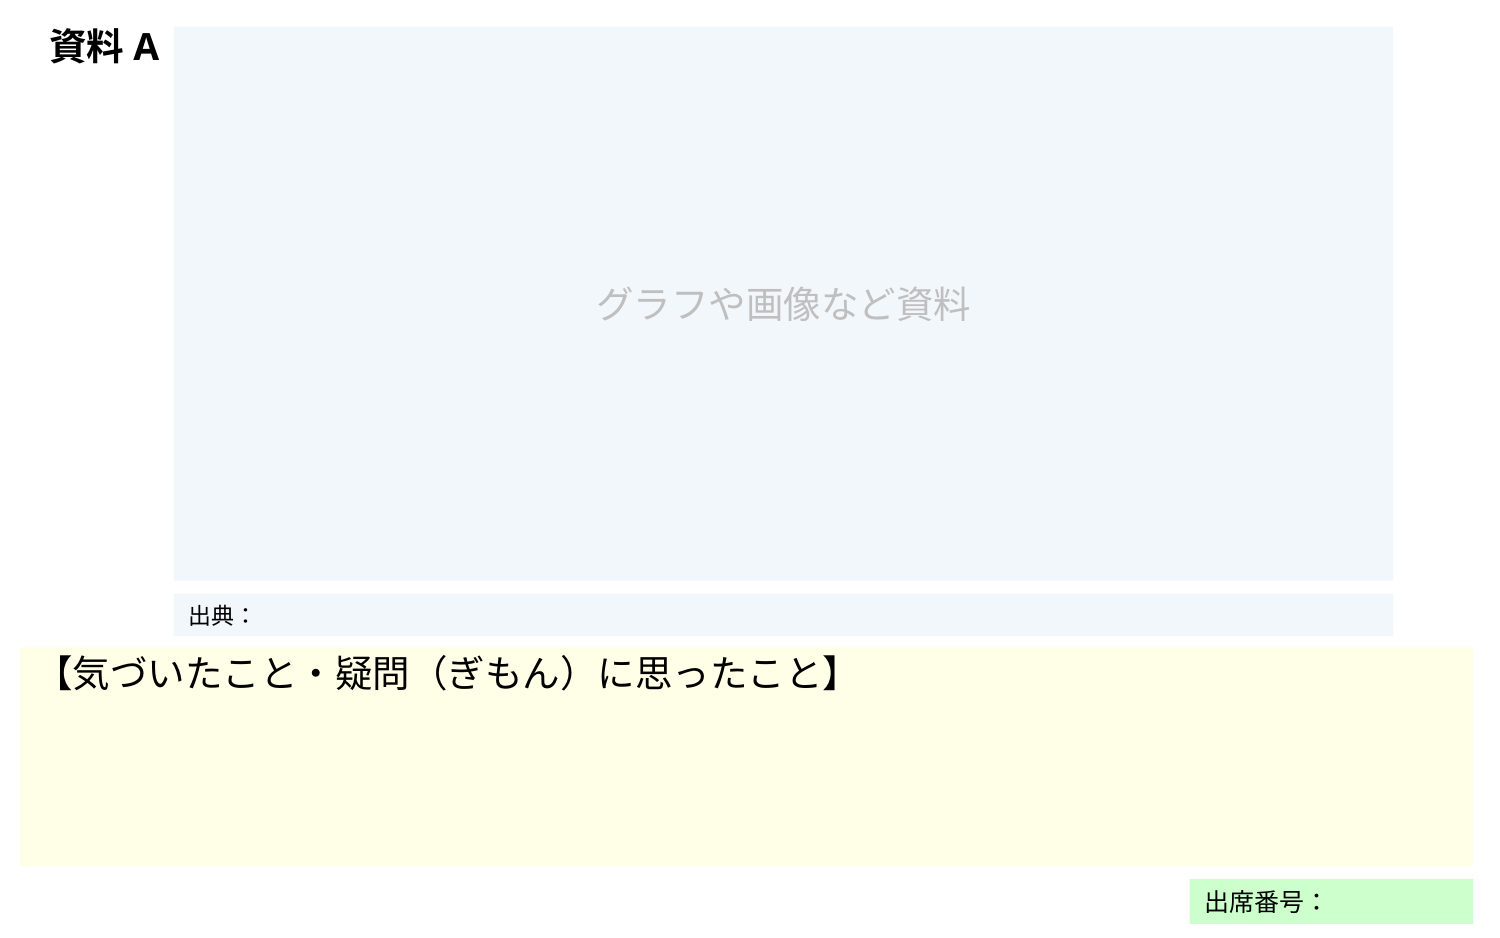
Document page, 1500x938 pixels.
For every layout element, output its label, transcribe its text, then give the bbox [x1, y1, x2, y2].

title 【気づいたこと・疑問（ぎもん）に思ったこと】 [20, 647, 1474, 866]
text_box 資料A [34, 15, 210, 76]
text_box 出席番号： [1189, 879, 1474, 924]
text_box グラフや画像など資料 [173, 26, 1394, 582]
text_box 出典： [173, 593, 1394, 637]
